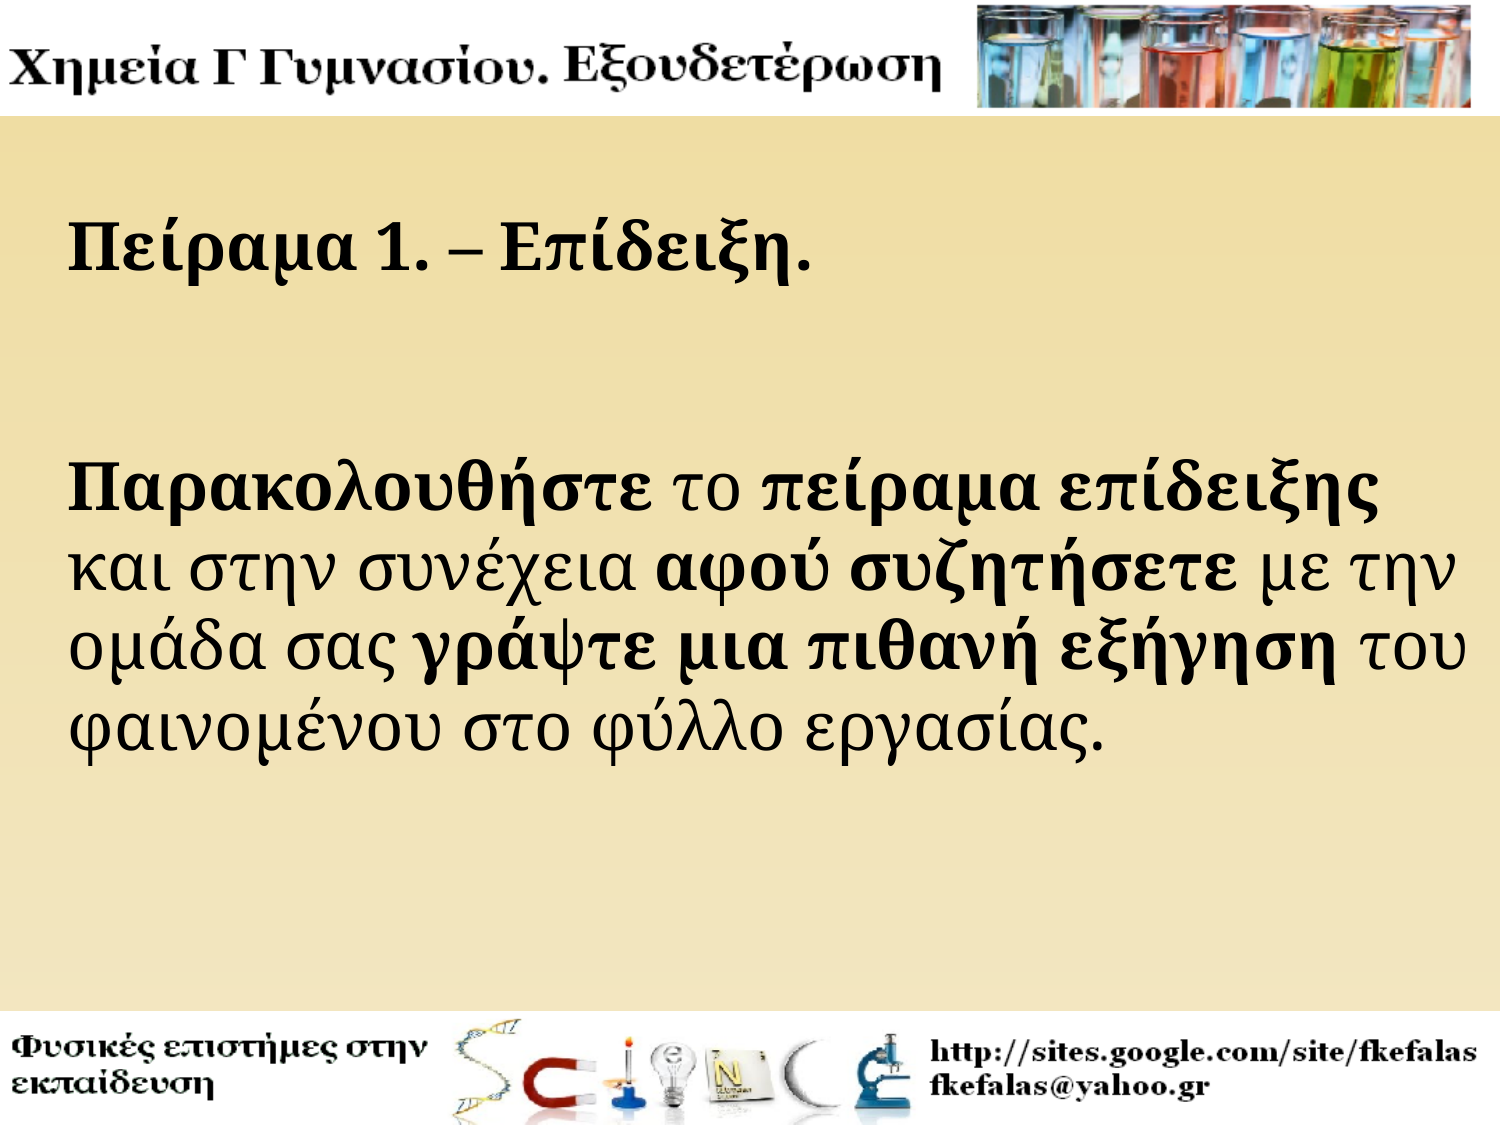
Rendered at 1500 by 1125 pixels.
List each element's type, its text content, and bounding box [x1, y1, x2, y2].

picture [0, 1011, 1500, 1125]
picture [0, 0, 1500, 116]
text_box Πείραμα 1. – Επίδειξη. Παρακολουθήστε το πείραμα επίδειξης και στην συνέχεια αφού συζητήσετε με την ομάδα σας γράψτε μια πιθανή εξήγηση του φαινομένου στο φύλλο εργασίας. [53, 196, 1500, 771]
